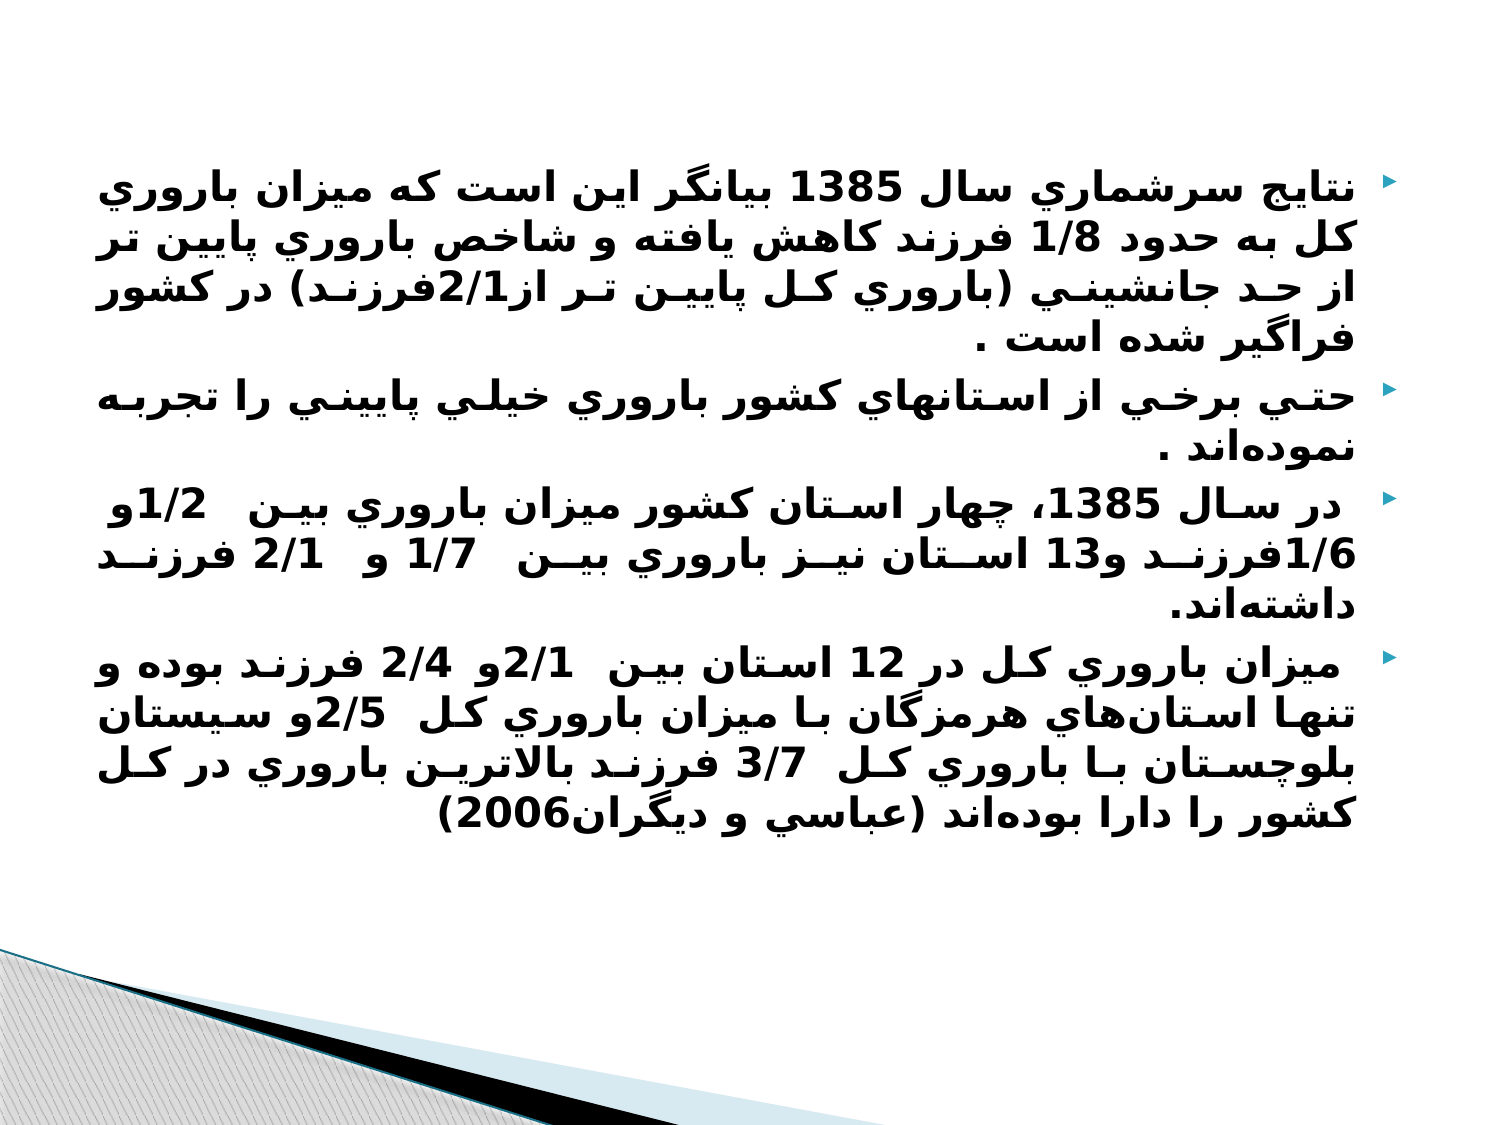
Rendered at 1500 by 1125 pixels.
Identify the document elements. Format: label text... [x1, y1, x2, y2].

list نتايج سرشماري سال 1385 بيانگر اين است كه ميزان باروري كل به حدود 1/8 فرزند كاهش يافته و شاخص باروري پايين تر از حد جانشيني (باروري كل پايين تر از2/1فرزند) در كشور فراگير شده است . حتي برخي از استانهاي كشور باروري خيلي پاييني را تجربه نموده‌اند . در سال 1385، چهار استان كشور ميزان باروري بين 1/2و 1/6فرزند و13 استان نيز باروري بين 1/7 و 2/1 فرزند داشته‌اند. ميزان باروري كل در 12 استان بين 2/1و 2/4 فرزند بوده و تنها استان‌هاي هرمزگان با ميزان باروري كل 2/5و سيستان بلوچستان با باروري كل 3/7 فرزند بالاترين باروري در كل كشور را دارا بوده‌اند (عباسي و ديگران2006) [82, 152, 1432, 895]
